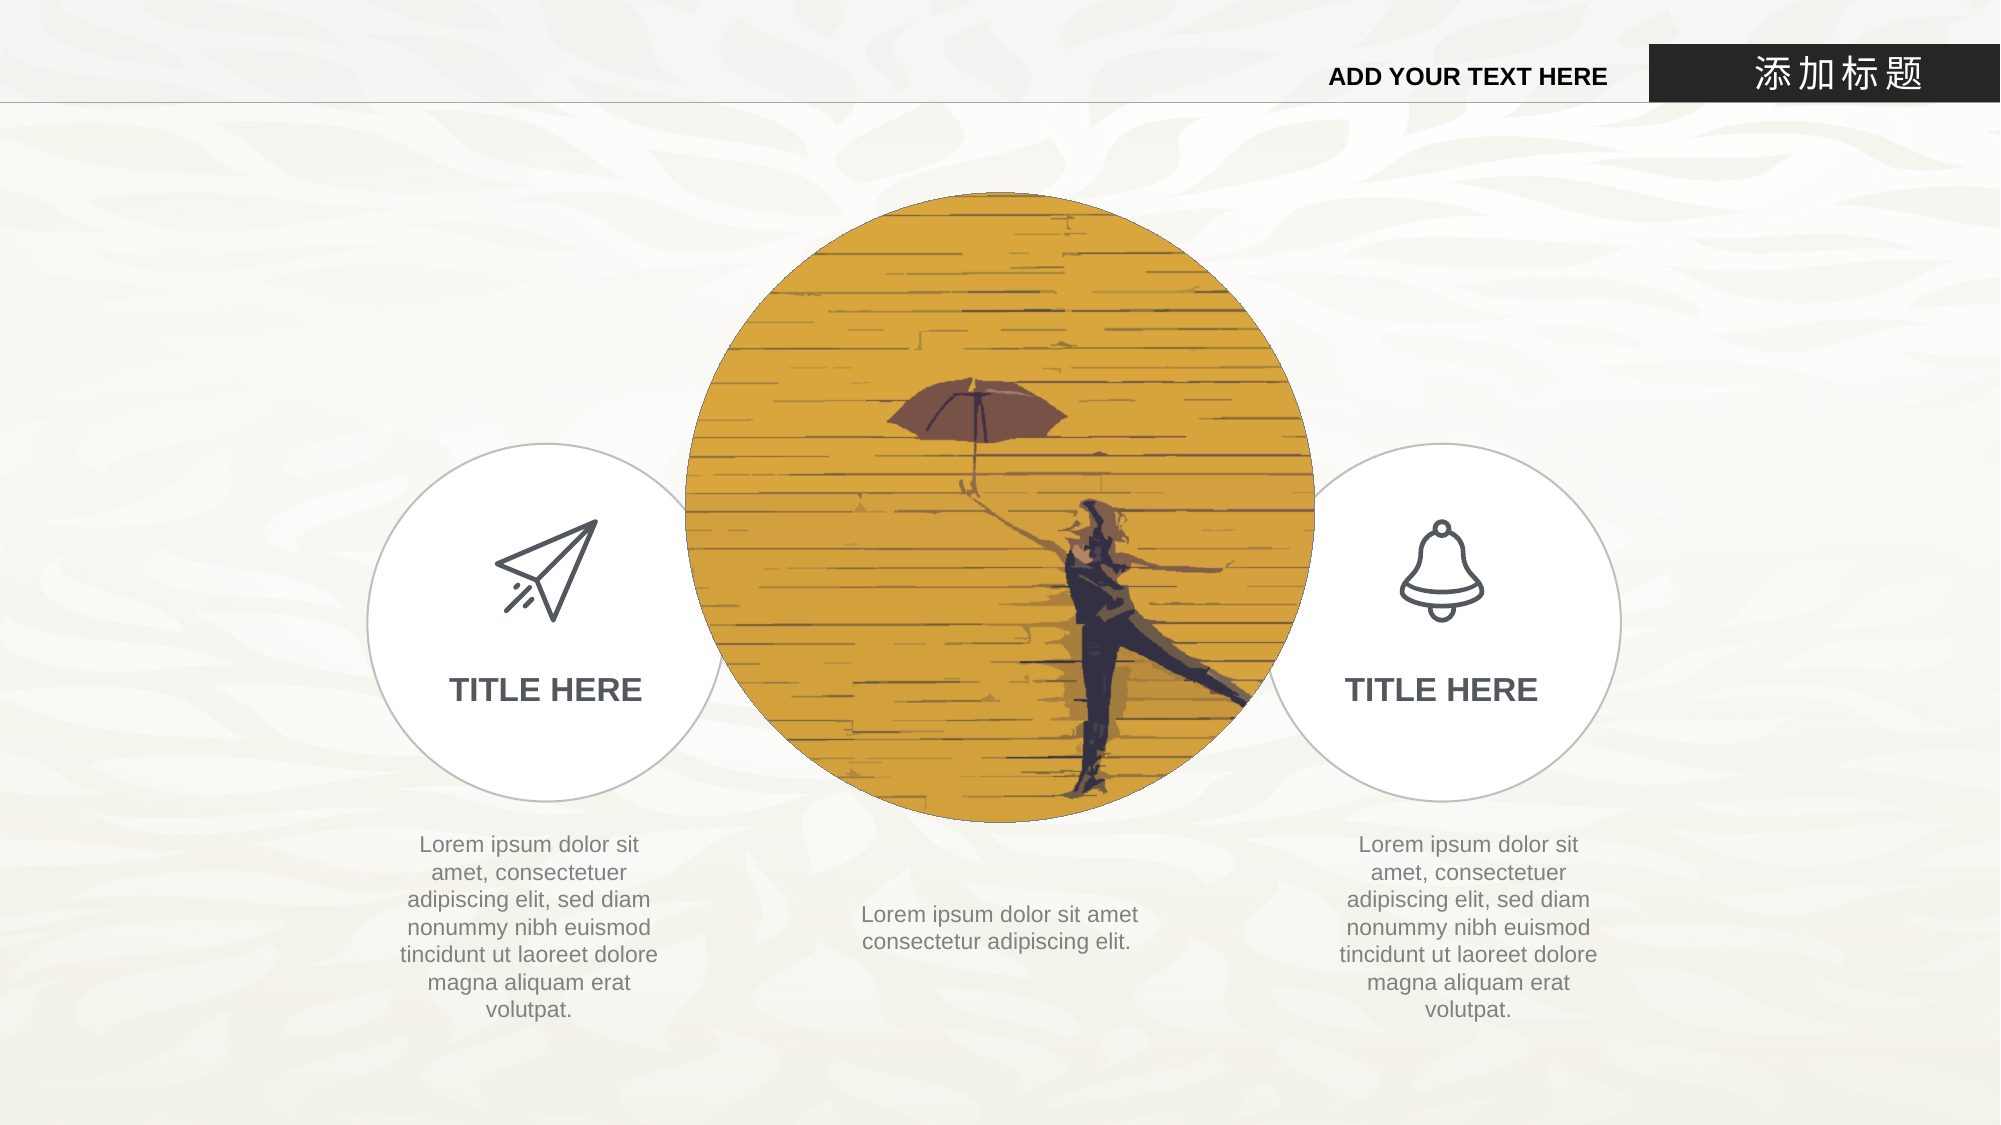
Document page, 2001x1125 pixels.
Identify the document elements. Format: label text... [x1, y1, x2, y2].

text_box Lorem ipsum dolor sit amet, consectetuer adipiscing elit, sed diam nonummy nibh euismod tincidunt ut laoreet dolore magna aliquam erat volutpat. [375, 822, 684, 1030]
text_box Lorem ipsum dolor sit amet consectetur adipiscing elit. [801, 891, 1199, 962]
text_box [342, 443, 685, 802]
text_box 添加标题 [1711, 42, 1966, 103]
text_box Lorem ipsum dolor sit amet, consectetuer adipiscing elit, sed diam nonummy nibh euismod tincidunt ut laoreet dolore magna aliquam erat volutpat. [1314, 822, 1623, 1030]
text_box ADD YOUR TEXT HERE [1162, 53, 1624, 98]
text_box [1315, 443, 1646, 802]
picture [685, 192, 1315, 823]
